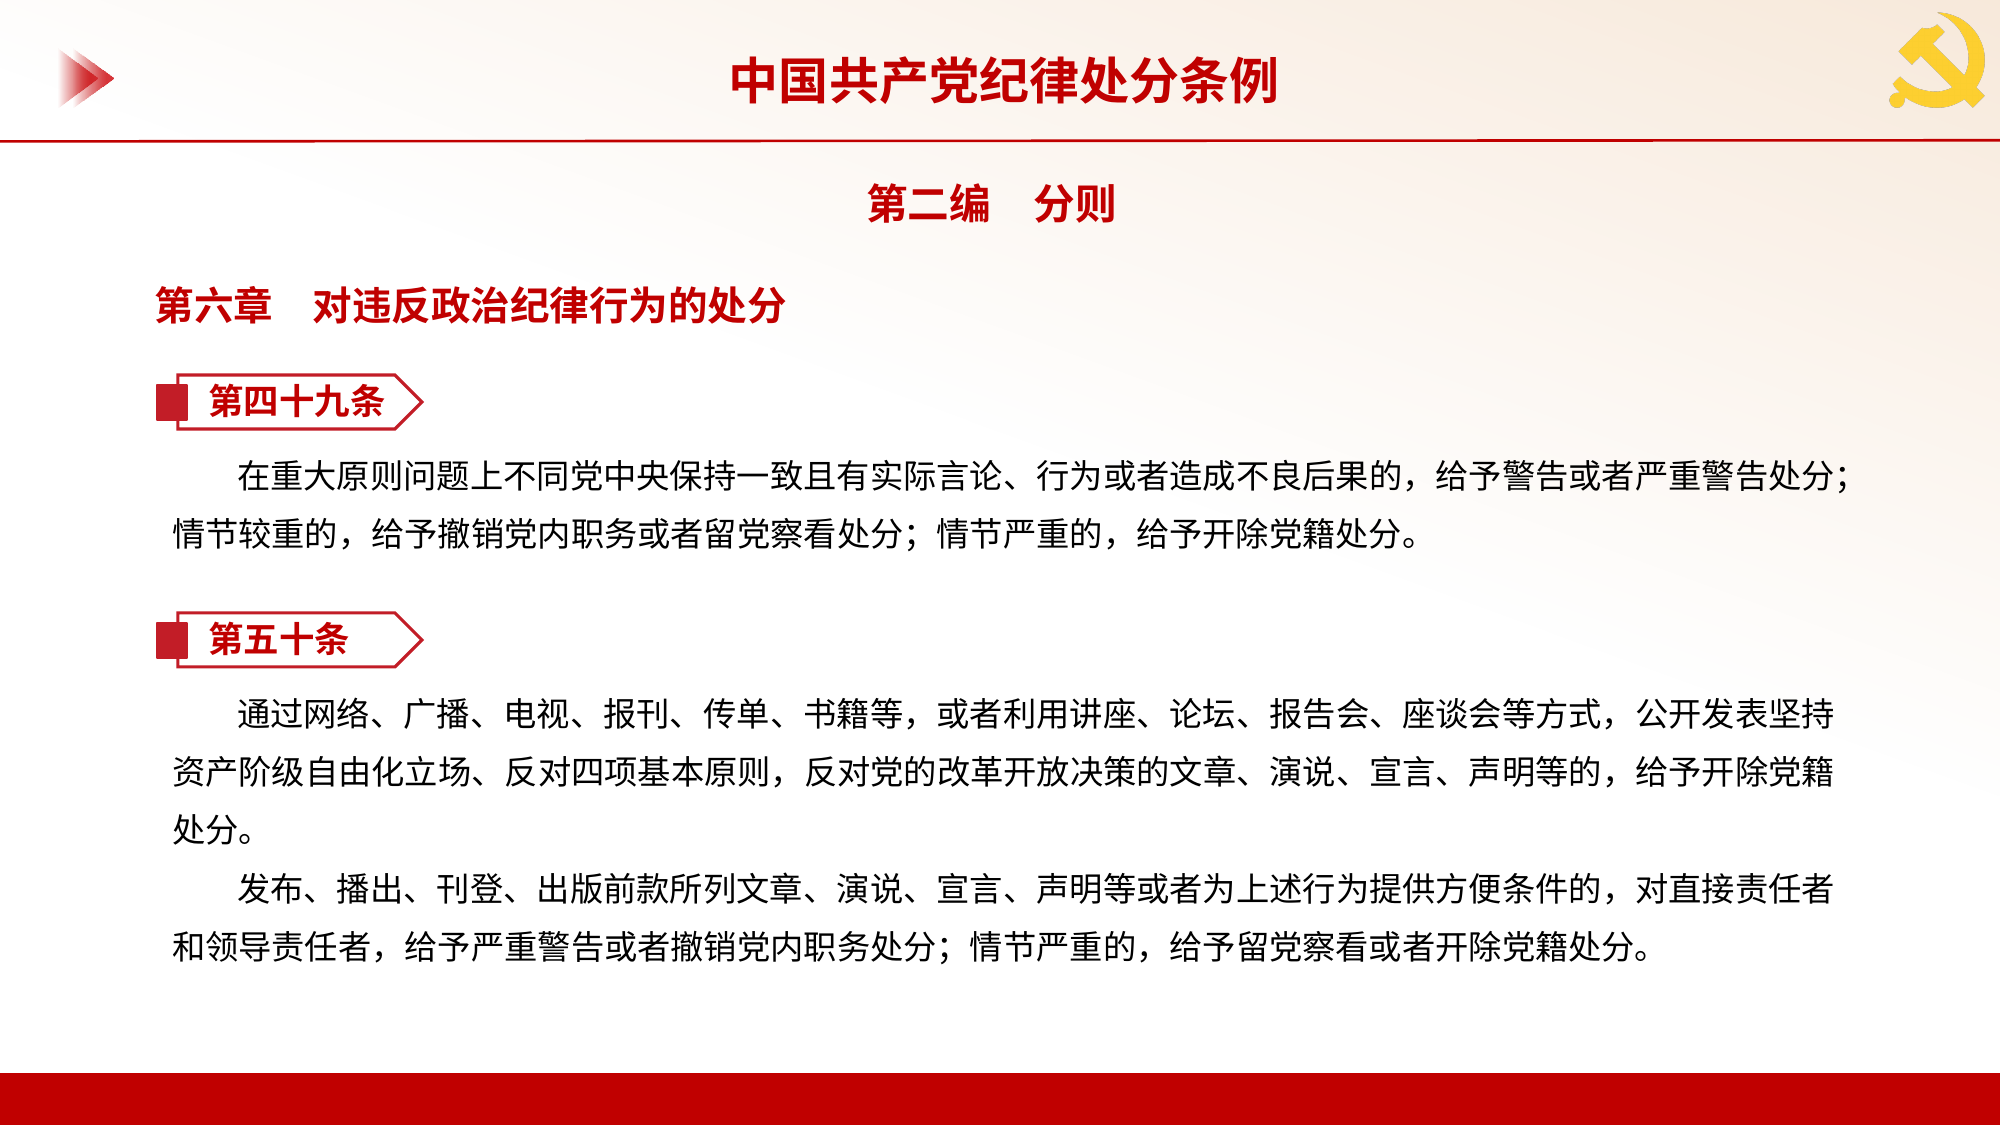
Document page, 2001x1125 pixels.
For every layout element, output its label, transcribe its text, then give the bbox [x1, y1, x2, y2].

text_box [156, 609, 422, 668]
text_box [0, 1072, 2000, 1125]
text_box 第二编 分则 [290, 160, 1692, 236]
text_box 在重大原则问题上不同党中央保持一致且有实际言论、行为或者造成不良后果的，给予警告或者严重警告处分；情节较重的，给予撤销党内职务或者留党察看处分；情节严重的，给予开除党籍处分。 [157, 429, 1850, 511]
text_box 中国共产党纪律处分条例 [303, 29, 1705, 117]
text_box 第六章 对违反政治纪律行为的处分 [139, 263, 1542, 336]
text_box 通过网络、广播、电视、报刊、传单、书籍等，或者利用讲座、论坛、报告会、座谈会等方式，公开发表坚持资产阶级自由化立场、反对四项基本原则，反对党的改革开放决策的文章、演说、宣言、声明等的，给予开除党籍处分。 发布、播出、刊登、出版前款所列文章、演说、宣言、声明等或者为上述行为提供方便条件的，对直接责任者和领导责任者，给予严重警告或者撤销党内职务处分；情节严重的，给予留党察看或者开除党籍处分。 [157, 667, 1850, 749]
picture [1889, 12, 1985, 108]
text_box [156, 371, 422, 430]
